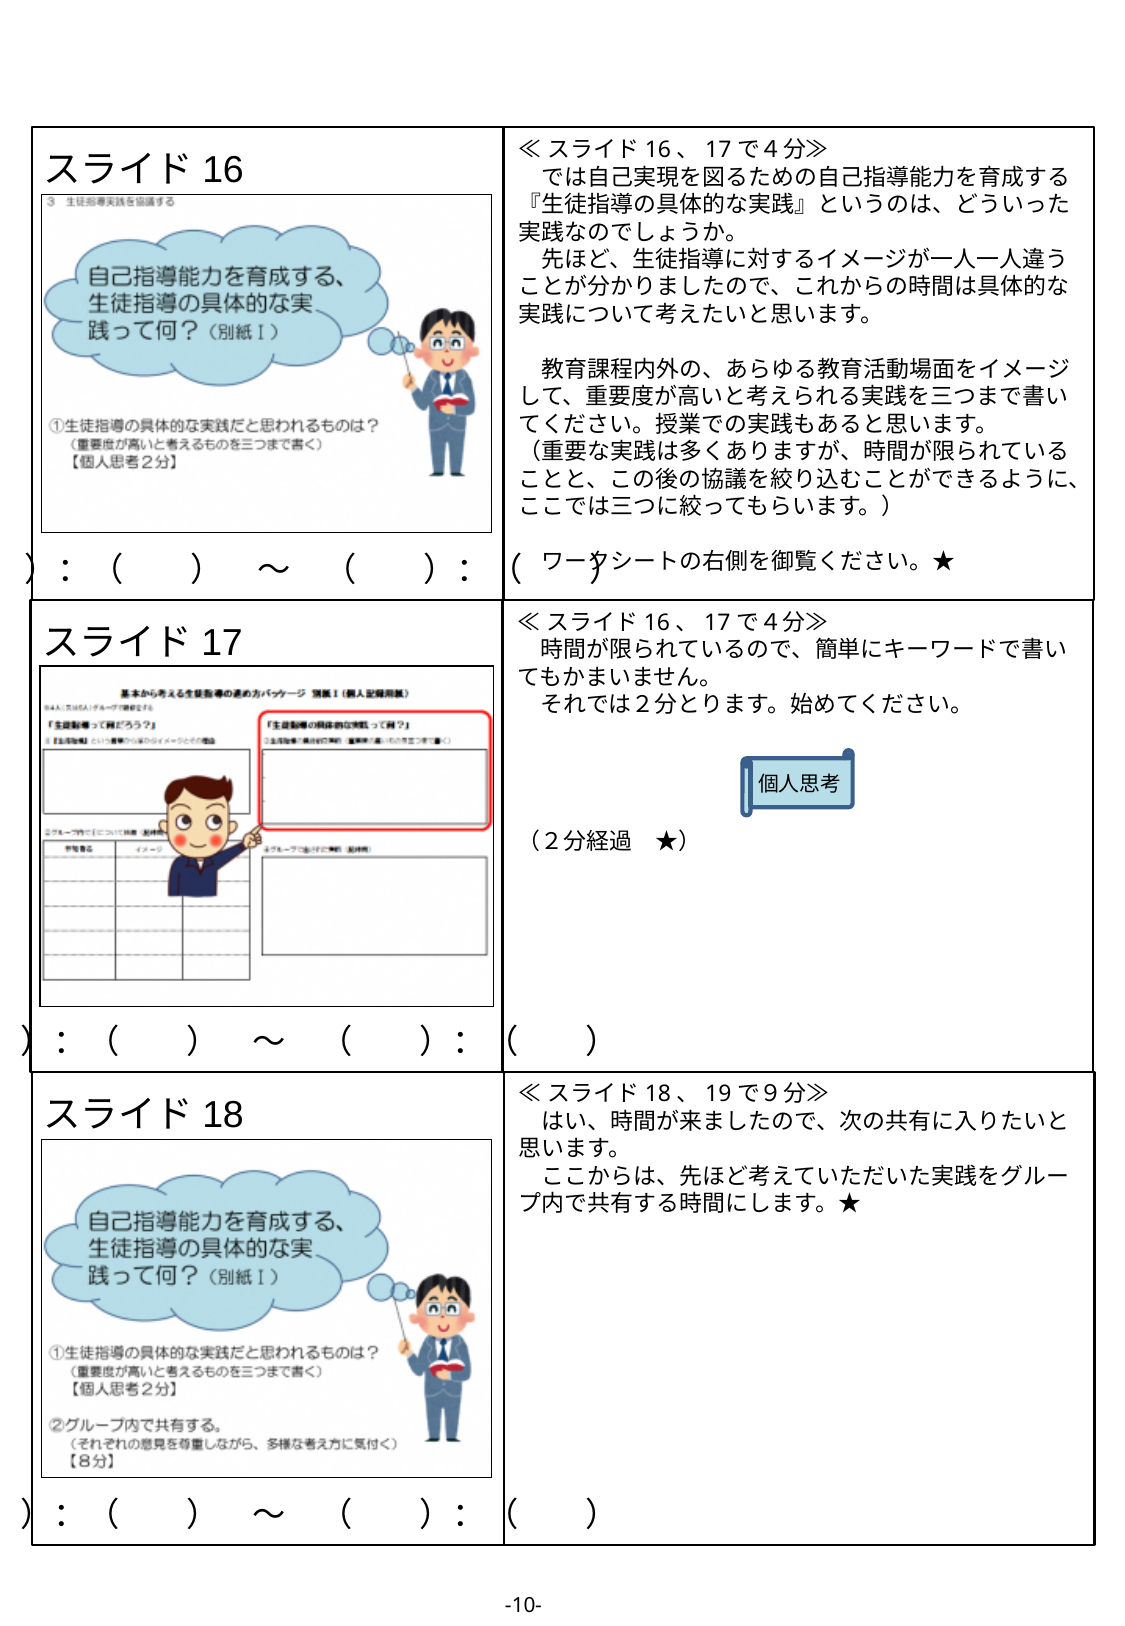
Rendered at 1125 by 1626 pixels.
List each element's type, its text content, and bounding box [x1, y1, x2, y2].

text_box -10- [490, 1584, 635, 1625]
text_box （ ）：（ ） ～ （ ）：（ ） [0, 1012, 634, 1068]
picture [40, 666, 494, 1006]
text_box [500, 598, 1095, 1074]
text_box スライド17 [28, 598, 500, 1012]
text_box ≪スライド18、19で９分≫ はい、時間が来ましたので、次の共有に入りたいと思います。 ここからは、先ほど考えていただいた実践をグループ内で共有する時間にします。★ [503, 1071, 1093, 1224]
text_box （ ）：（ ） ～ （ ）：（ ） [0, 1485, 634, 1541]
text_box スライド18 [29, 1074, 502, 1485]
picture [41, 194, 492, 533]
text_box （ ）：（ ） ～ （ ）：（ ） [0, 540, 503, 596]
text_box スライド16 [29, 125, 501, 540]
text_box スライド18 [29, 1541, 502, 1547]
text_box スライド17 [28, 1068, 500, 1074]
picture [41, 1139, 493, 1478]
text_box [502, 1070, 1097, 1547]
text_box ≪スライド16、17で４分≫ では自己実現を図るための自己指導能力を育成する『生徒指導の具体的な実践』というのは、どういった実践なのでしょうか。 先ほど、生徒指導に対するイメージが一人一人違うことが分かりましたので、これからの時間は具体的な実践について考えたいと思います。 教育課程内外の、あらゆる教育活動場面をイメージして、重要度が高いと考えられる実践を三つまで書いてください。授業での実践もあると思います。 （重要な実践は多くありますが、時間が限られていることと、この後の協議を絞り込むことができるように、ここでは三つに絞ってもらいます。） ワークシートの右側を御覧ください。★ [503, 127, 1095, 599]
text_box ≪スライド16、17で４分≫ 時間が限られているので、簡単にキーワードで書いてもかまいません。 それでは２分とります。始めてください。 （２分経過 ★） [502, 599, 1095, 862]
